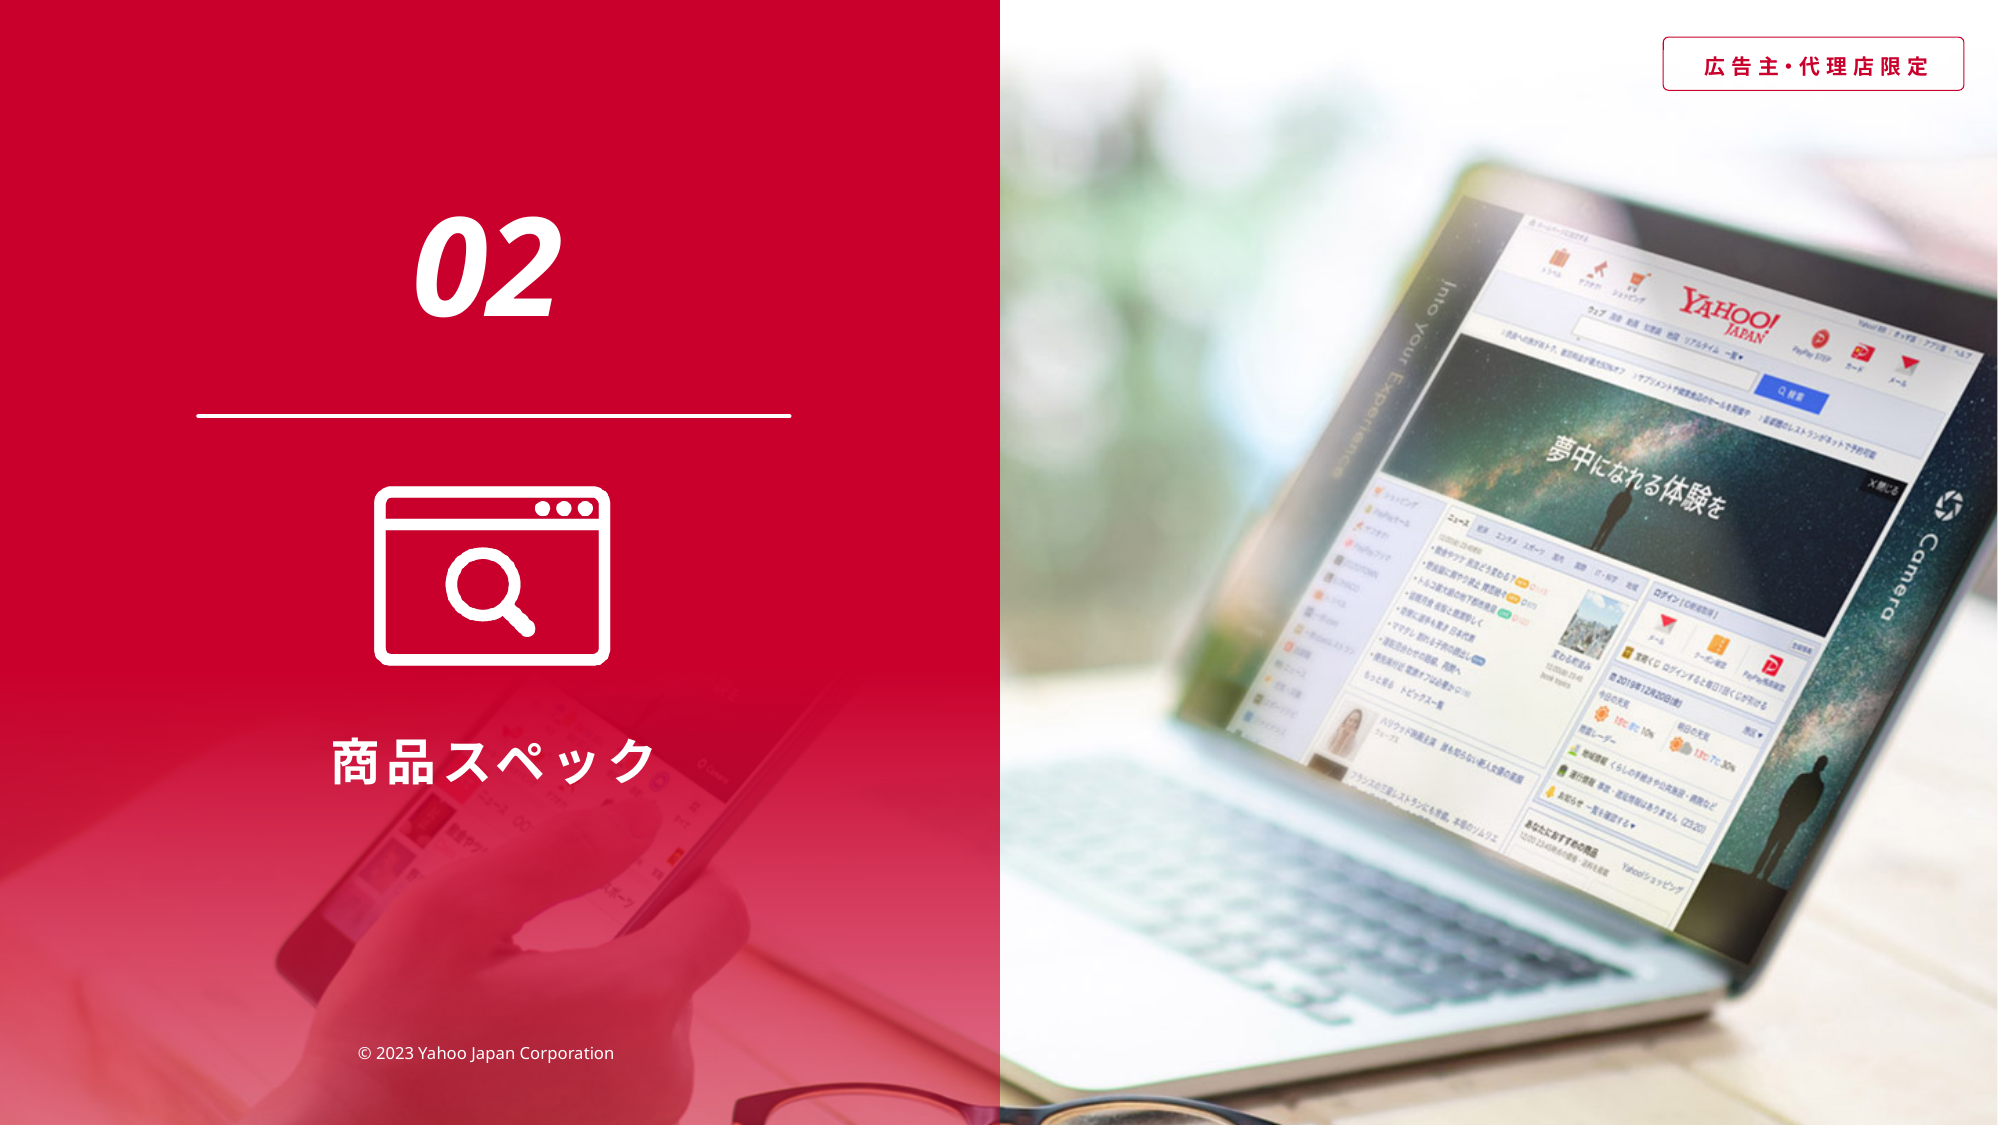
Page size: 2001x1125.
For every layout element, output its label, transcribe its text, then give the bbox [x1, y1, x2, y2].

list 02 [397, 171, 587, 346]
picture [361, 454, 622, 696]
picture [1000, 1, 1998, 1125]
list 商品スペック [198, 723, 790, 956]
